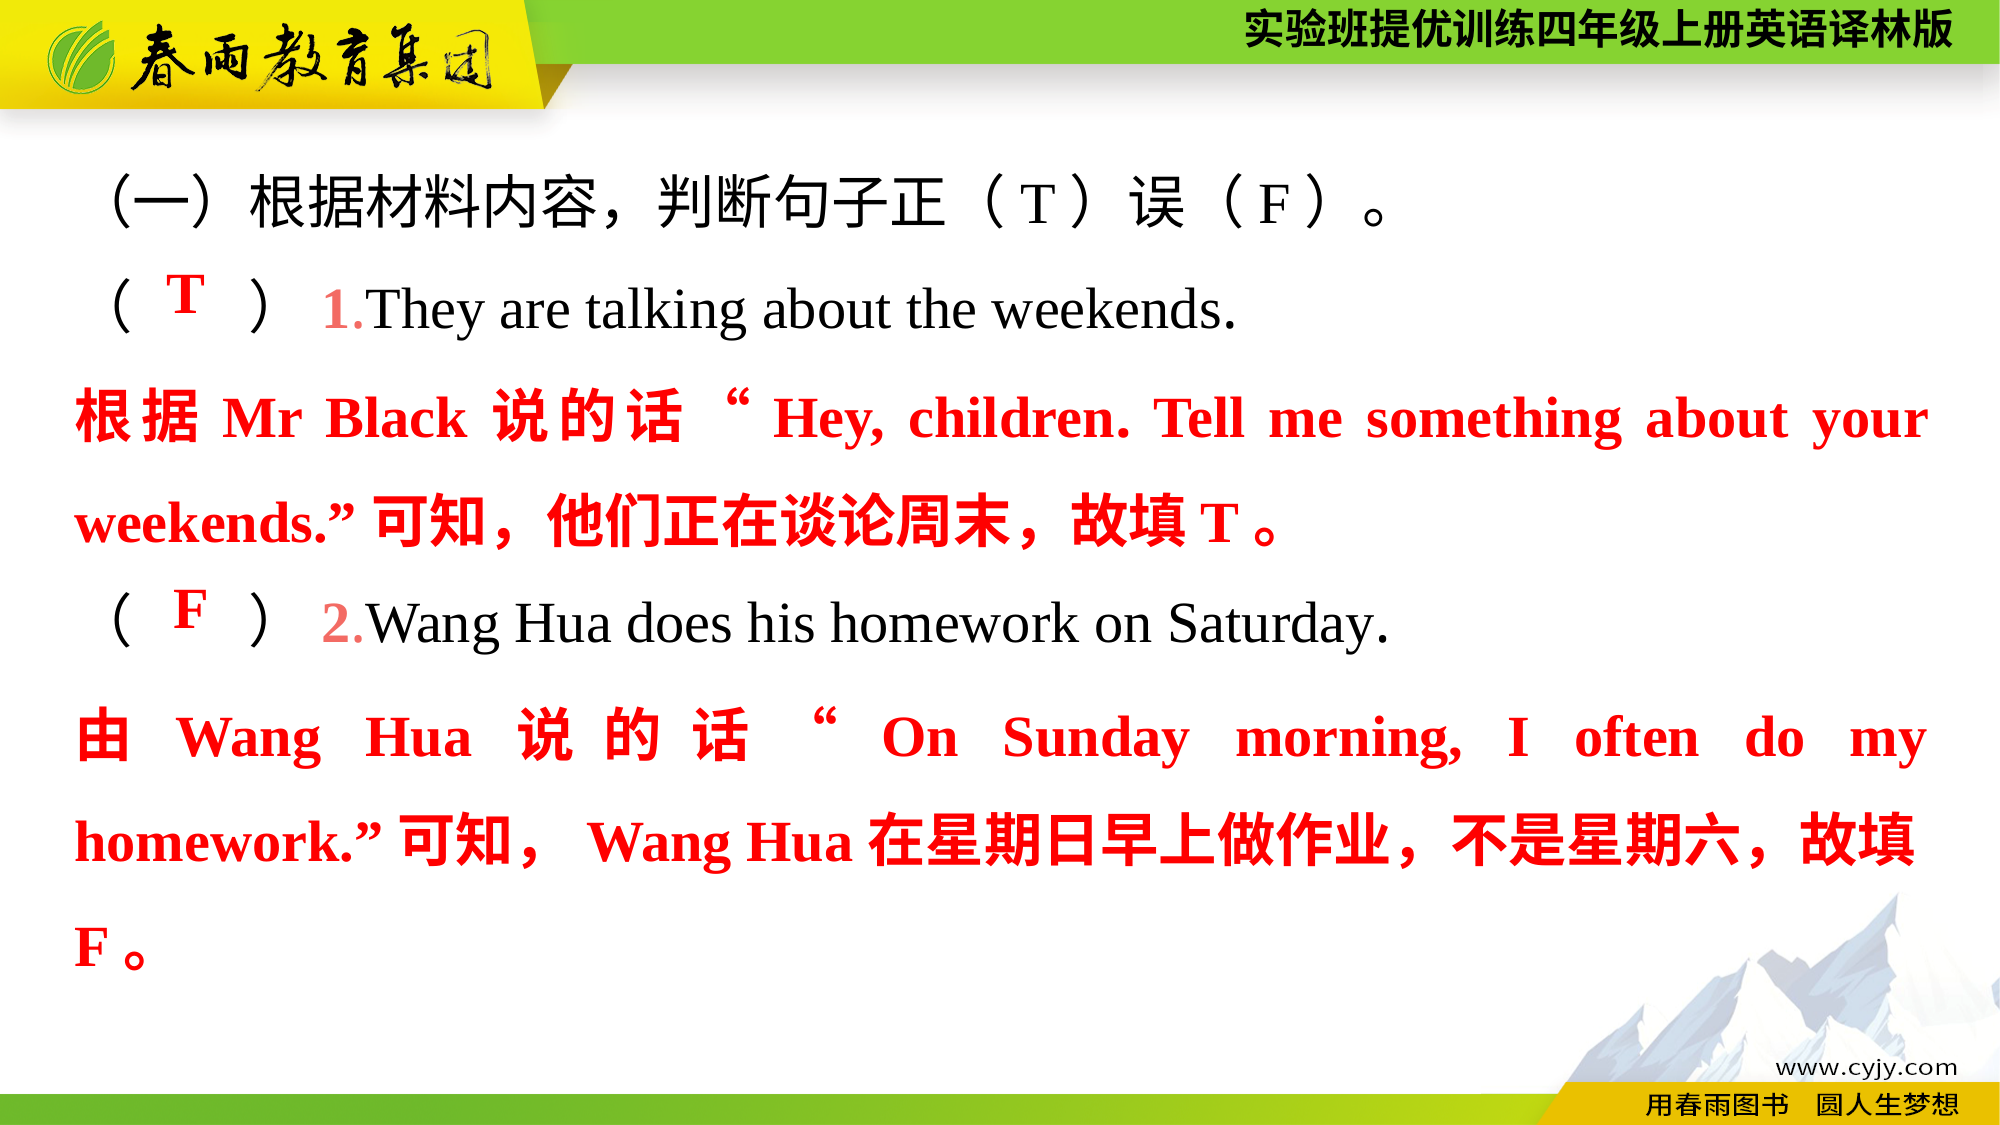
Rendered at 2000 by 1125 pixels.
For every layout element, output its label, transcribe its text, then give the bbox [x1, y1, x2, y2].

list （一）根据材料内容，判断句子正（T）误（F）。 （ ）1.They are talking about the weekends. （ ）2.Wang Hua does his homework on Saturday. [59, 562, 1944, 655]
picture [0, 0, 2000, 1125]
text_box T [151, 248, 220, 333]
text_box 根据Mr Black说的话“Hey, children. Tell me something about your weekends.”可知，他们正在谈论周末，故填T。 [59, 336, 1944, 562]
text_box F [159, 563, 225, 648]
list （一）根据材料内容，判断句子正（T）误（F）。 （ ）1.They are talking about the weekends. （ ）2.Wang Hua does his homework on Saturday. [59, 122, 1944, 336]
text_box 由Wang Hua说的话“On Sunday morning, I often do my homework.”可知，Wang Hua在星期日早上做作业，不是星期六，故填F。 [59, 655, 1944, 986]
